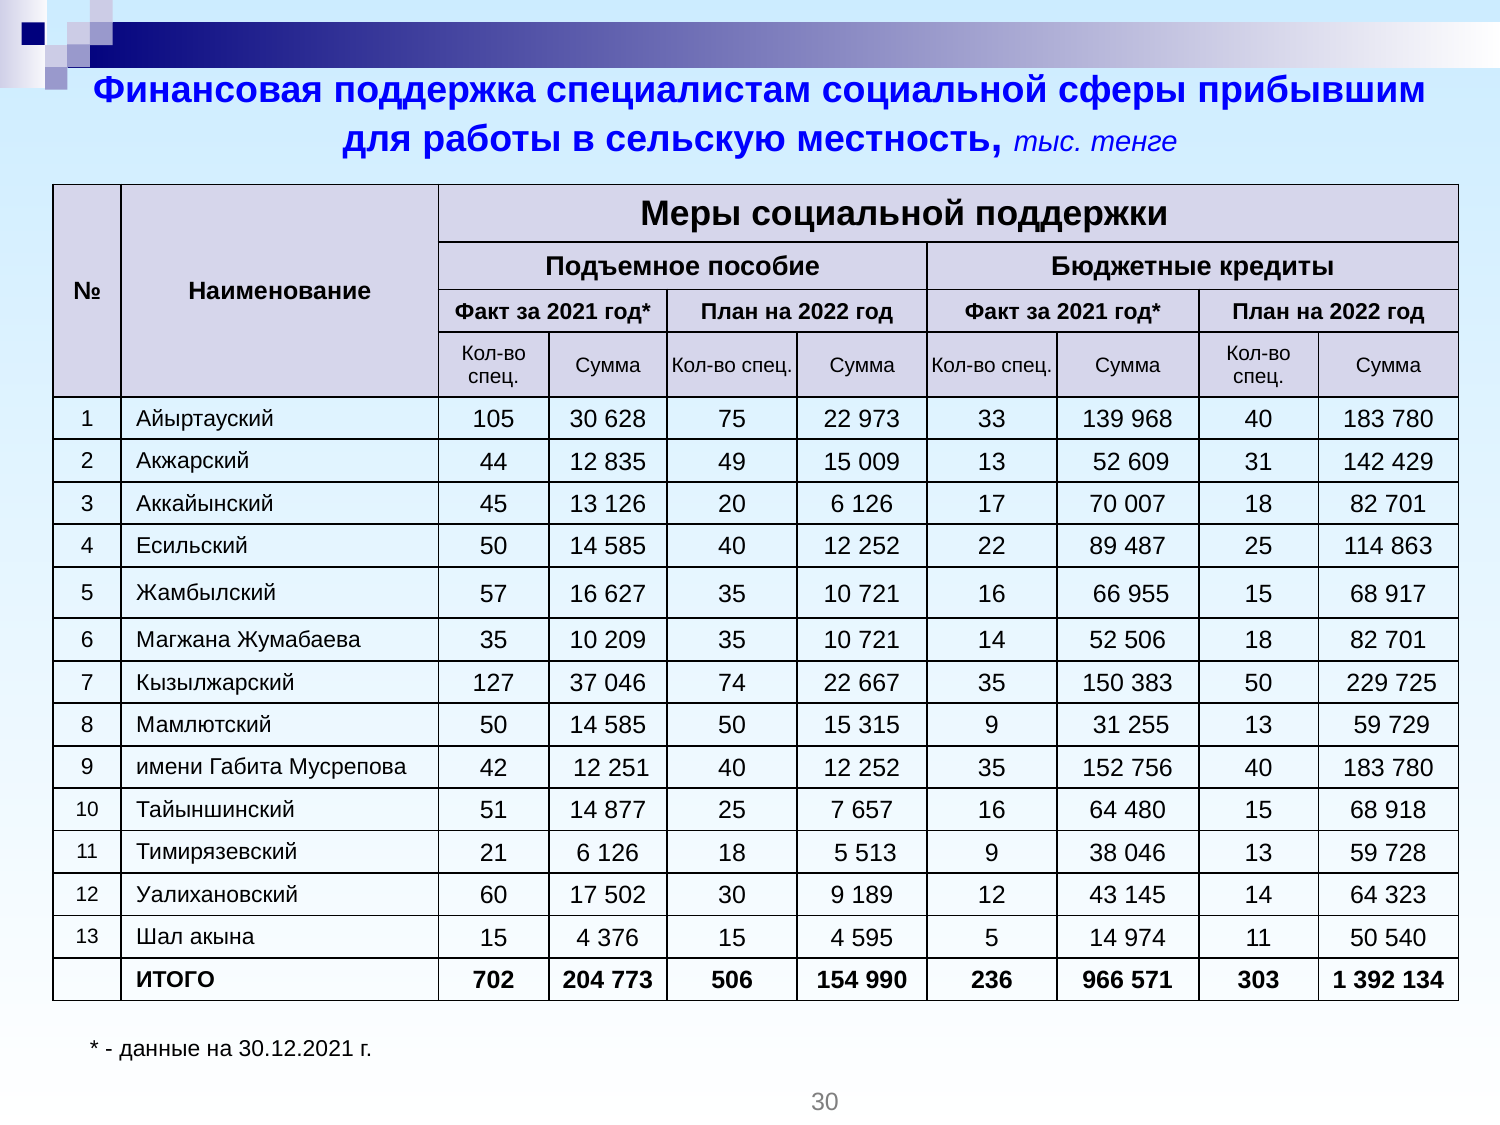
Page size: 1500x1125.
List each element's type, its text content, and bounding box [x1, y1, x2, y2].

table_cell 10 721 [798, 568, 926, 617]
table_cell 12 [928, 874, 1056, 915]
table_cell 35 [668, 568, 796, 617]
table_cell 20 [668, 483, 796, 523]
table_cell 40 [1200, 398, 1318, 438]
table_cell 22 [928, 525, 1056, 566]
table_cell 12 [54, 874, 120, 915]
table_cell 35 [928, 747, 1056, 787]
table_cell 40 [668, 747, 796, 787]
table_cell 49 [668, 440, 796, 481]
table_header № [54, 185, 120, 396]
table_cell 31 [1200, 440, 1318, 481]
table_cell Айыртауский [122, 398, 438, 438]
table_cell Факт за 2021 год* [439, 290, 666, 331]
table_cell Уалихановский [122, 874, 438, 915]
table_cell 89 487 [1058, 525, 1198, 566]
table_cell 2 [54, 440, 120, 481]
table_header Меры социальной поддержки [439, 185, 1458, 241]
table_cell 966 571 [1058, 959, 1198, 1000]
table_cell 204 773 [550, 959, 666, 1000]
table_cell 9 [54, 747, 120, 787]
table_cell Кол-во спец. [928, 333, 1056, 396]
table_cell 43 145 [1058, 874, 1198, 915]
table_cell 11 [54, 831, 120, 872]
table_cell 4 595 [798, 916, 926, 957]
table_cell 68 917 [1319, 568, 1458, 617]
table_cell 183 780 [1319, 398, 1458, 438]
table_cell Бюджетные кредиты [928, 243, 1458, 289]
table_cell 35 [439, 619, 548, 660]
slide_number 30 [650, 1047, 1000, 1123]
table_cell 38 046 [1058, 831, 1198, 872]
table_cell 30 628 [550, 398, 666, 438]
table_cell 12 835 [550, 440, 666, 481]
table_cell 59 728 [1319, 831, 1458, 872]
table_cell 64 323 [1319, 874, 1458, 915]
table_cell 50 [668, 704, 796, 745]
table_cell Сумма [798, 333, 926, 396]
table_cell Подъемное пособие [439, 243, 926, 289]
table_cell 8 [54, 704, 120, 745]
table_cell 14 585 [550, 525, 666, 566]
table_cell 14 974 [1058, 916, 1198, 957]
table_cell 40 [1200, 747, 1318, 787]
table_cell 7 657 [798, 789, 926, 830]
table_cell 4 [54, 525, 120, 566]
table_cell Сумма [1319, 333, 1458, 396]
table_cell Акжарский [122, 440, 438, 481]
table_cell Магжана Жумабаева [122, 619, 438, 660]
table_cell 7 [54, 662, 120, 702]
table_cell План на 2022 год [668, 290, 926, 331]
table_cell 44 [439, 440, 548, 481]
table_cell 42 [439, 747, 548, 787]
table_cell 150 383 [1058, 662, 1198, 702]
table_cell Кызылжарский [122, 662, 438, 702]
table_cell 139 968 [1058, 398, 1198, 438]
table_cell 3 [54, 483, 120, 523]
table_cell 50 [1200, 662, 1318, 702]
table_cell 154 990 [798, 959, 926, 1000]
table_cell 13 [1200, 704, 1318, 745]
table_cell 127 [439, 662, 548, 702]
table_cell 15 [439, 916, 548, 957]
table_cell 15 009 [798, 440, 926, 481]
table_cell 59 729 [1319, 704, 1458, 745]
table_cell 15 [668, 916, 796, 957]
table_cell 45 [439, 483, 548, 523]
table_cell 16 [928, 789, 1056, 830]
table_cell Сумма [1058, 333, 1198, 396]
table_cell 14 [1200, 874, 1318, 915]
table_cell Кол-во спец. [439, 333, 548, 396]
text_box * - данные на 30.12.2021 г. [75, 1026, 725, 1069]
table_cell 40 [668, 525, 796, 566]
table_cell 22 667 [798, 662, 926, 702]
table_cell Жамбылский [122, 568, 438, 617]
table_cell 16 627 [550, 568, 666, 617]
table_cell 10 721 [798, 619, 926, 660]
table_cell 17 [928, 483, 1056, 523]
table_cell 506 [668, 959, 796, 1000]
table_cell 15 [1200, 789, 1318, 830]
table_cell 142 429 [1319, 440, 1458, 481]
table_cell Тимирязевский [122, 831, 438, 872]
table_cell 57 [439, 568, 548, 617]
table_cell 12 252 [798, 525, 926, 566]
table_cell 60 [439, 874, 548, 915]
table_cell 9 189 [798, 874, 926, 915]
table_cell 18 [1200, 483, 1318, 523]
table_cell 303 [1200, 959, 1318, 1000]
table_cell 114 863 [1319, 525, 1458, 566]
table_cell 152 756 [1058, 747, 1198, 787]
title Финансовая поддержка специалистам социальной сферы прибывшим для работы в сельскую местность, тыс. тенге [41, 30, 1479, 194]
table_cell 14 585 [550, 704, 666, 745]
table_cell 18 [1200, 619, 1318, 660]
table_cell Сумма [550, 333, 666, 396]
table_cell 236 [928, 959, 1056, 1000]
table_cell 15 [1200, 568, 1318, 617]
table_cell 52 506 [1058, 619, 1198, 660]
table_cell 5 513 [798, 831, 926, 872]
table_cell 10 [54, 789, 120, 830]
table_cell 82 701 [1319, 619, 1458, 660]
table_cell Факт за 2021 год* [928, 290, 1198, 331]
table_cell 9 [928, 704, 1056, 745]
table_cell 25 [1200, 525, 1318, 566]
table_cell 183 780 [1319, 747, 1458, 787]
table_cell 6 126 [550, 831, 666, 872]
table_cell Есильский [122, 525, 438, 566]
table_cell 702 [439, 959, 548, 1000]
table_cell 35 [668, 619, 796, 660]
table_cell 5 [54, 568, 120, 617]
table_cell 37 046 [550, 662, 666, 702]
table_cell 10 209 [550, 619, 666, 660]
table_cell 68 918 [1319, 789, 1458, 830]
table_cell 82 701 [1319, 483, 1458, 523]
table_cell [54, 959, 120, 1000]
table_cell 9 [928, 831, 1056, 872]
table_cell Шал акына [122, 916, 438, 957]
table_cell Кол-во спец. [668, 333, 796, 396]
table_cell 12 252 [798, 747, 926, 787]
table_cell Аккайынский [122, 483, 438, 523]
table_cell 64 480 [1058, 789, 1198, 830]
table_cell 6 126 [798, 483, 926, 523]
table_cell 52 609 [1058, 440, 1198, 481]
table_cell 5 [928, 916, 1056, 957]
table_cell 35 [928, 662, 1056, 702]
table_cell 15 315 [798, 704, 926, 745]
table_cell Мамлютский [122, 704, 438, 745]
table_cell 74 [668, 662, 796, 702]
table_cell 22 973 [798, 398, 926, 438]
table_cell 75 [668, 398, 796, 438]
table_header Наименование [122, 185, 438, 396]
table_cell 50 540 [1319, 916, 1458, 957]
table_cell ИТОГО [122, 959, 438, 1000]
table_cell 14 877 [550, 789, 666, 830]
table_cell 6 [54, 619, 120, 660]
table_cell 12 251 [550, 747, 666, 787]
table_cell 13 [928, 440, 1056, 481]
table_cell 25 [668, 789, 796, 830]
table_cell 105 [439, 398, 548, 438]
table_cell 66 955 [1058, 568, 1198, 617]
table_cell 50 [439, 704, 548, 745]
table_cell 4 376 [550, 916, 666, 957]
table_cell 13 [54, 916, 120, 957]
table_cell 11 [1200, 916, 1318, 957]
table_cell 17 502 [550, 874, 666, 915]
table_cell 13 [1200, 831, 1318, 872]
table_cell 70 007 [1058, 483, 1198, 523]
table_cell имени Габита Мусрепова [122, 747, 438, 787]
table_cell 51 [439, 789, 548, 830]
table_cell 18 [668, 831, 796, 872]
table_cell 1 [54, 398, 120, 438]
table_cell Кол-во спец. [1200, 333, 1318, 396]
table_cell 31 255 [1058, 704, 1198, 745]
table_cell 50 [439, 525, 548, 566]
table_cell План на 2022 год [1200, 290, 1458, 331]
table_cell 14 [928, 619, 1056, 660]
table_cell 1 392 134 [1319, 959, 1458, 1000]
table_cell 30 [668, 874, 796, 915]
table_cell 13 126 [550, 483, 666, 523]
table_cell 33 [928, 398, 1056, 438]
table_cell 21 [439, 831, 548, 872]
table_cell 229 725 [1319, 662, 1458, 702]
table_cell 16 [928, 568, 1056, 617]
table_cell Тайыншинский [122, 789, 438, 830]
